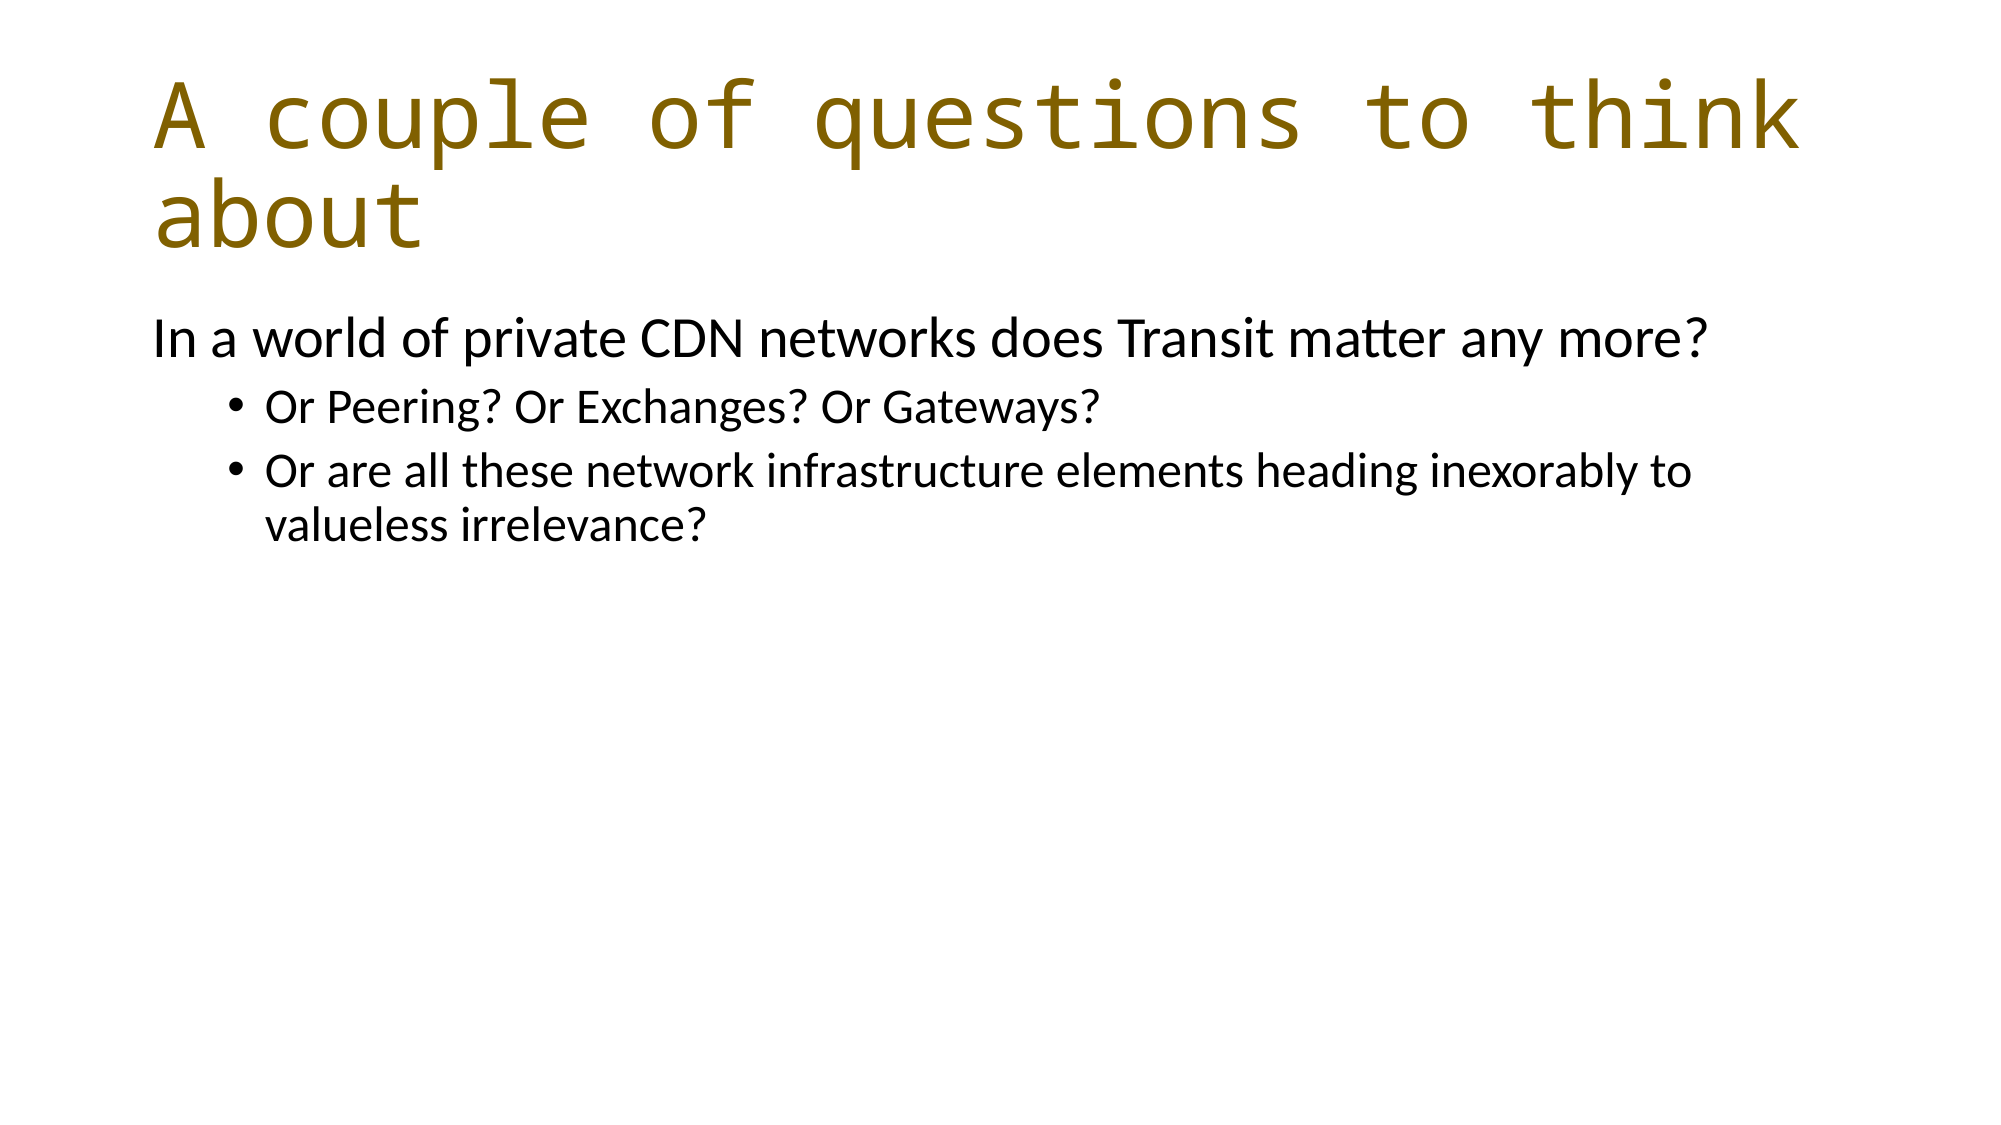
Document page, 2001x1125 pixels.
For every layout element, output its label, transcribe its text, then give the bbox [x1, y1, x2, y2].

title A couple of questions to think about [137, 59, 1863, 278]
list In a world of private CDN networks does Transit matter any more? Or Peering? Or Exchanges? Or Gateways? Or are all these network infrastructure elements heading inexorably to valueless irrelevance? [137, 299, 1863, 1014]
